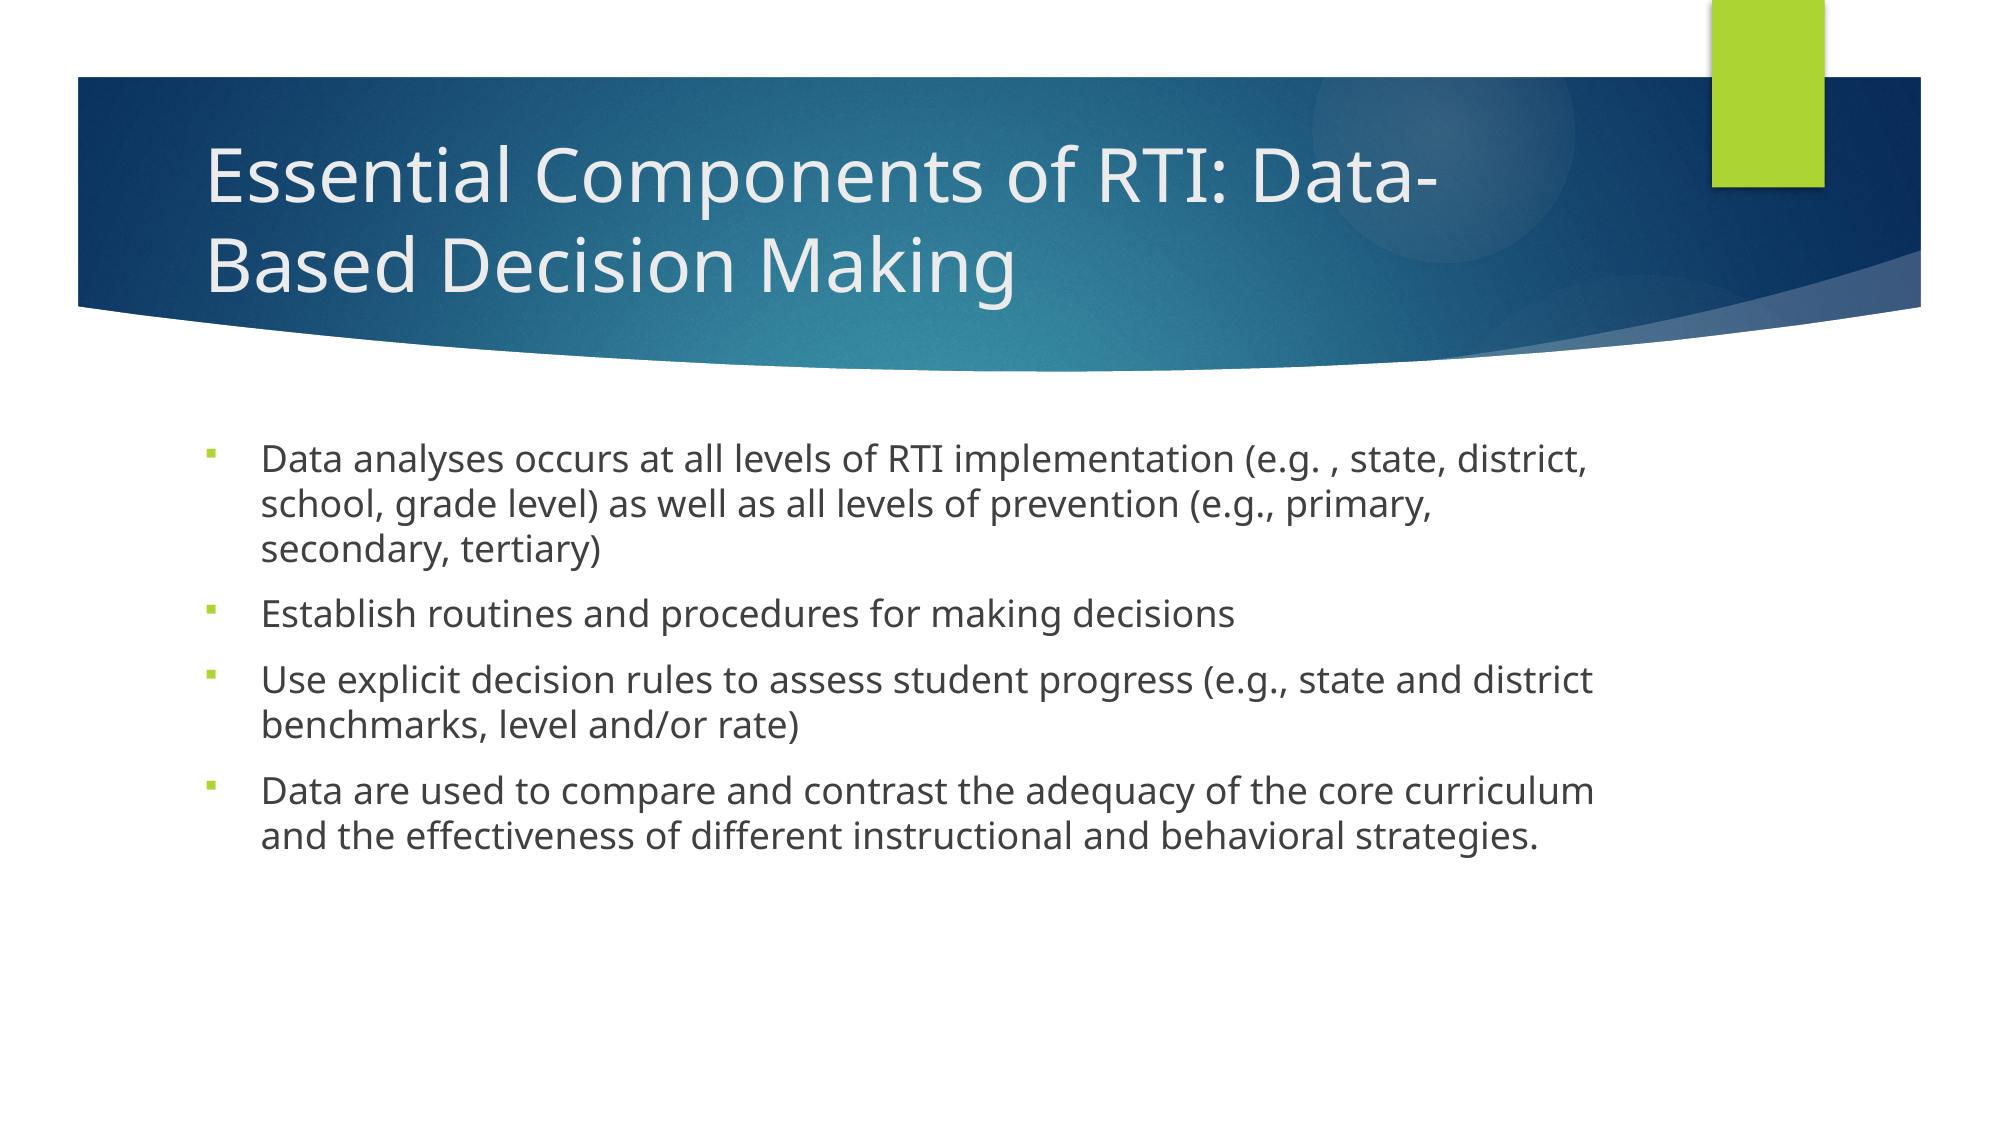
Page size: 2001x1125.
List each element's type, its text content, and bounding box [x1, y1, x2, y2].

title Essential Components of RTI: Data-Based Decision Making [189, 159, 1627, 276]
list Data analyses occurs at all levels of RTI implementation (e.g. , state, district, school, grade level) as well as all levels of prevention (e.g., primary, secondary, tertiary) Establish routines and procedures for making decisions Use explicit decision rules to assess student progress (e.g., state and district benchmarks, level and/or rate) Data are used to compare and contrast the adequacy of the core curriculum and the effectiveness of different instructional and behavioral strategies. [189, 427, 1627, 988]
